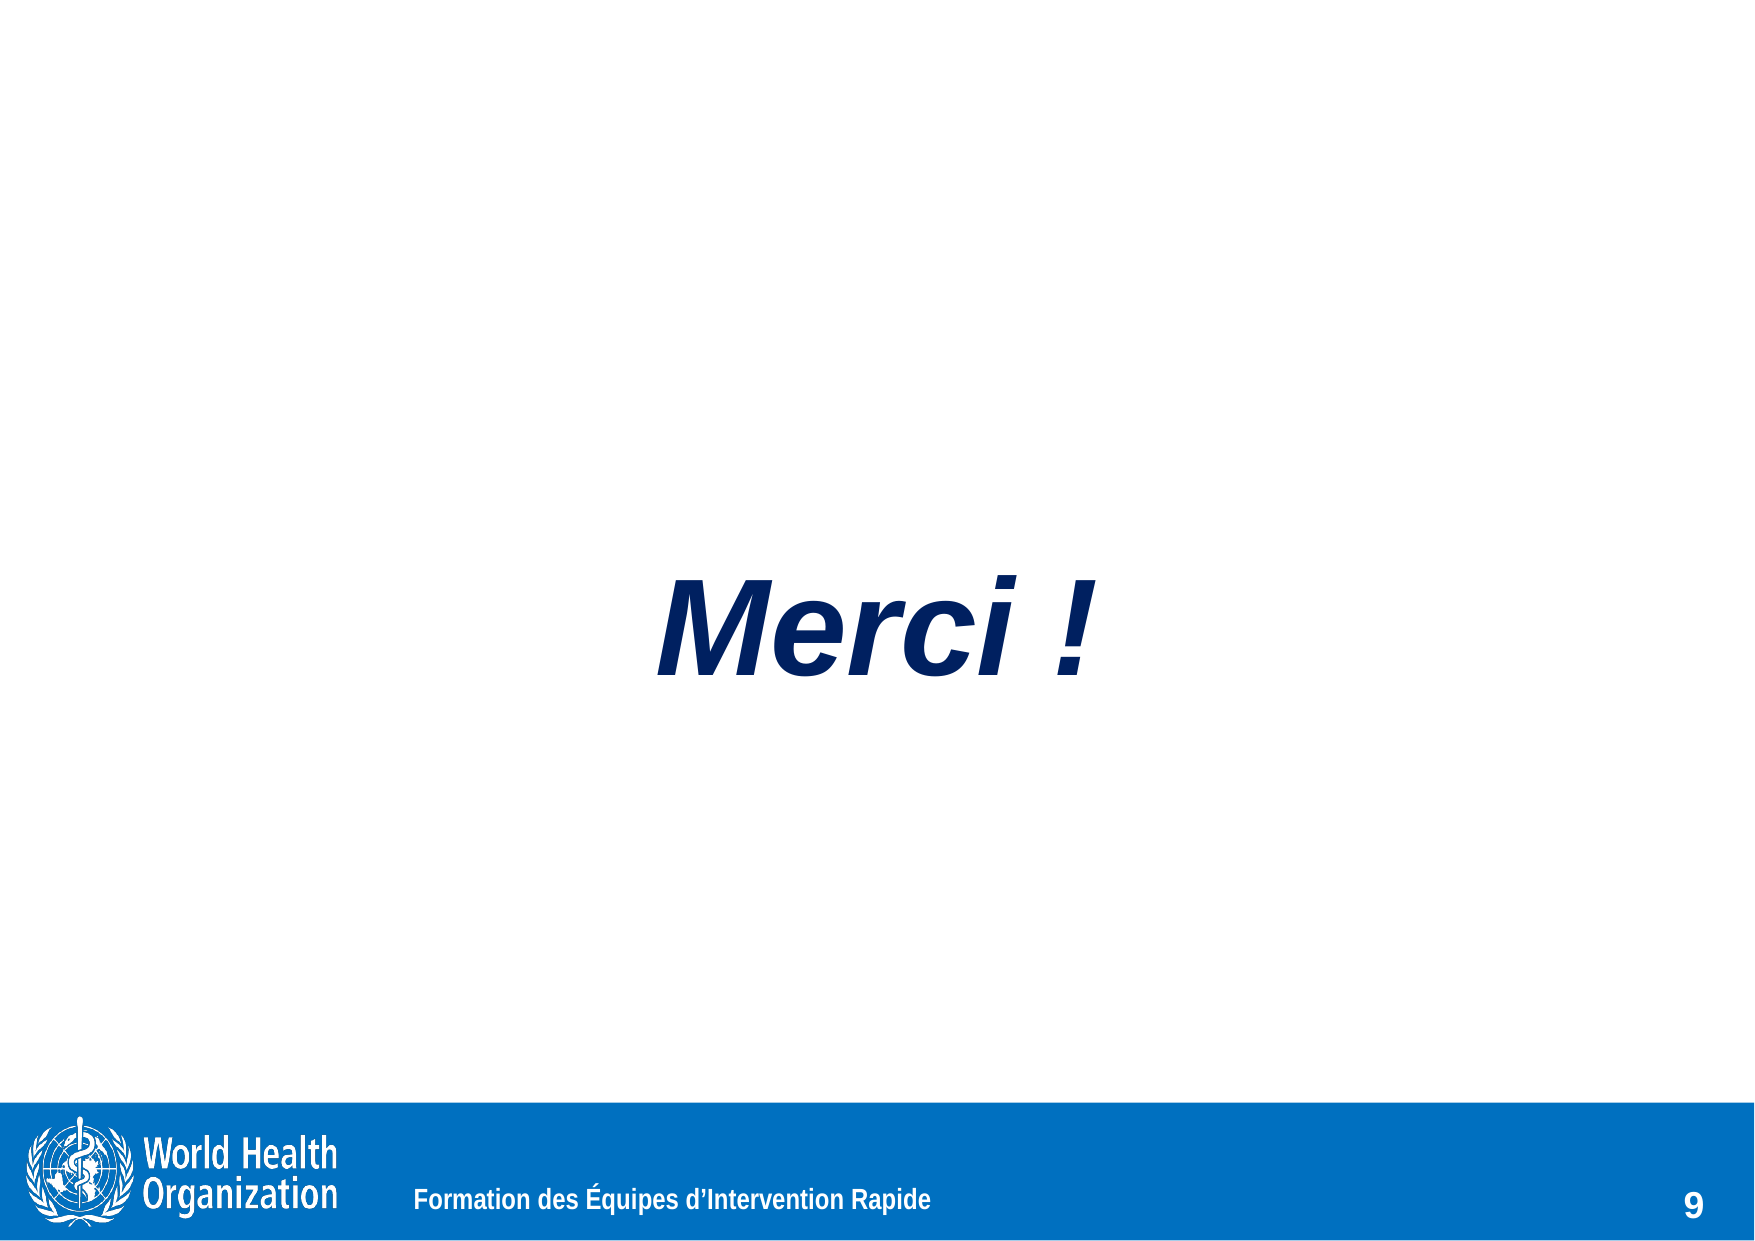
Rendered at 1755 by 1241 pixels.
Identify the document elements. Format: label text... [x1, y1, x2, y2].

title Merci ! [132, 516, 1622, 724]
picture [25, 1116, 337, 1227]
